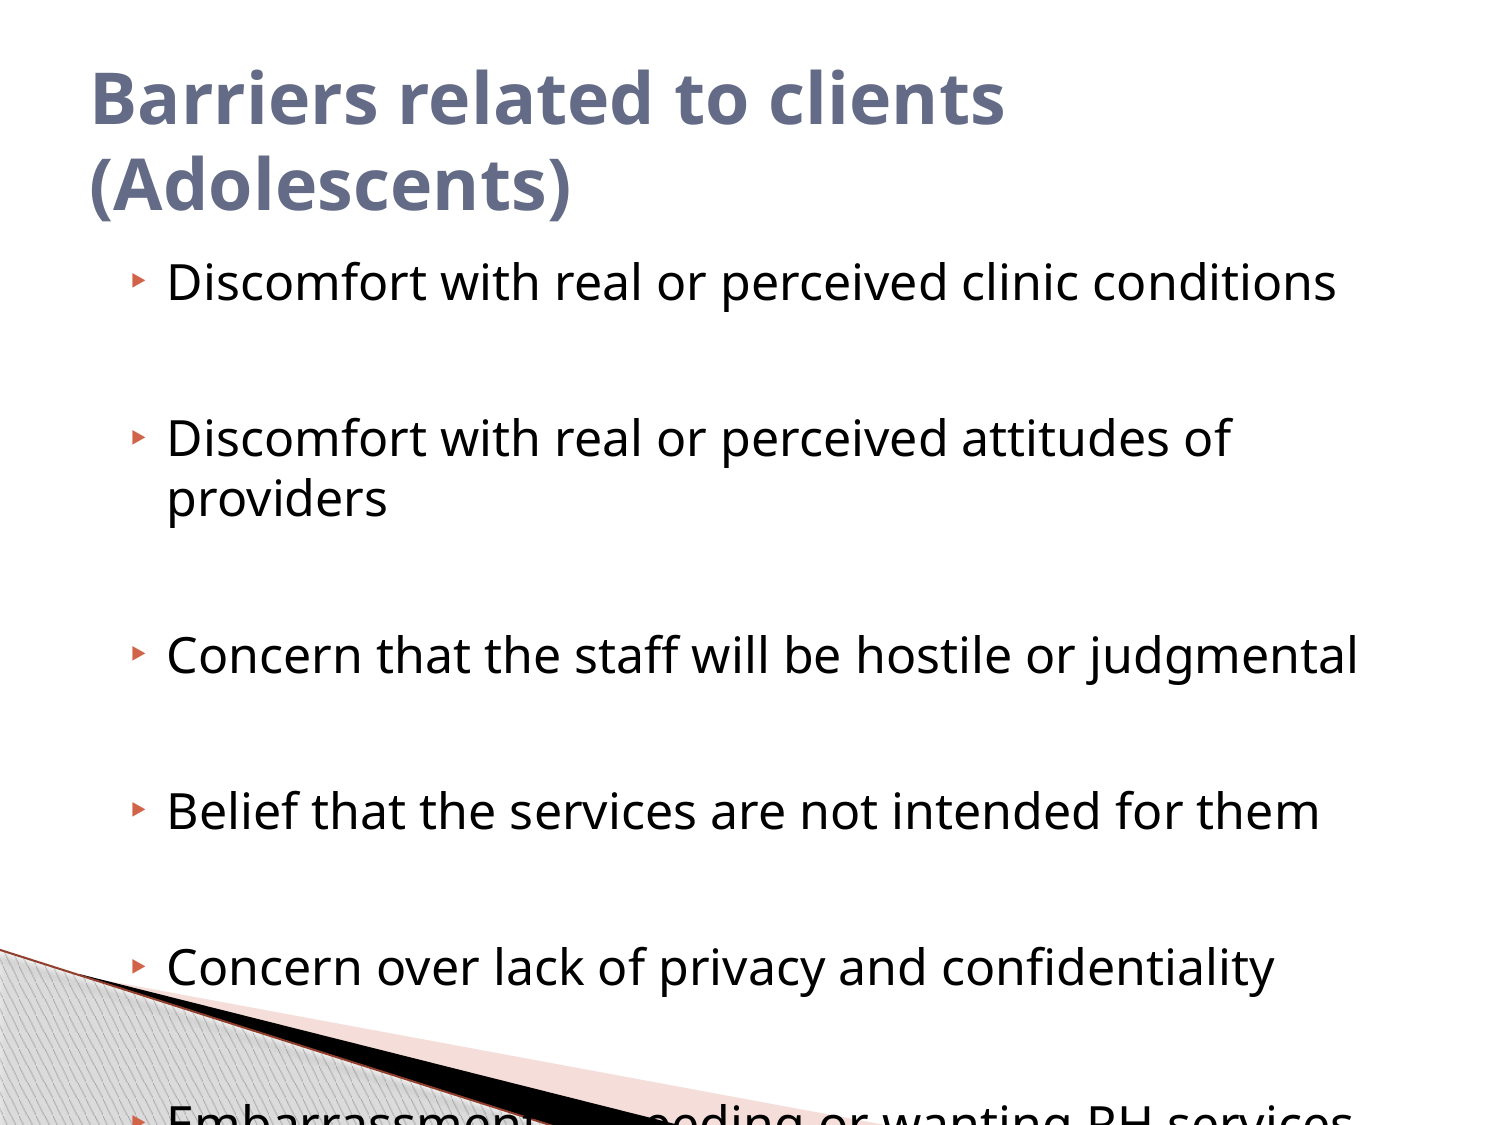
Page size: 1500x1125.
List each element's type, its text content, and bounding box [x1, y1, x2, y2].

title Barriers related to clients (Adolescents) [75, 45, 1425, 233]
list Discomfort with real or perceived clinic conditions Discomfort with real or perceived attitudes of providers Concern that the staff will be hostile or judgmental Belief that the services are not intended for them Concern over lack of privacy and confidentiality Embarrassment at needing or wanting RH services [49, 242, 1451, 986]
